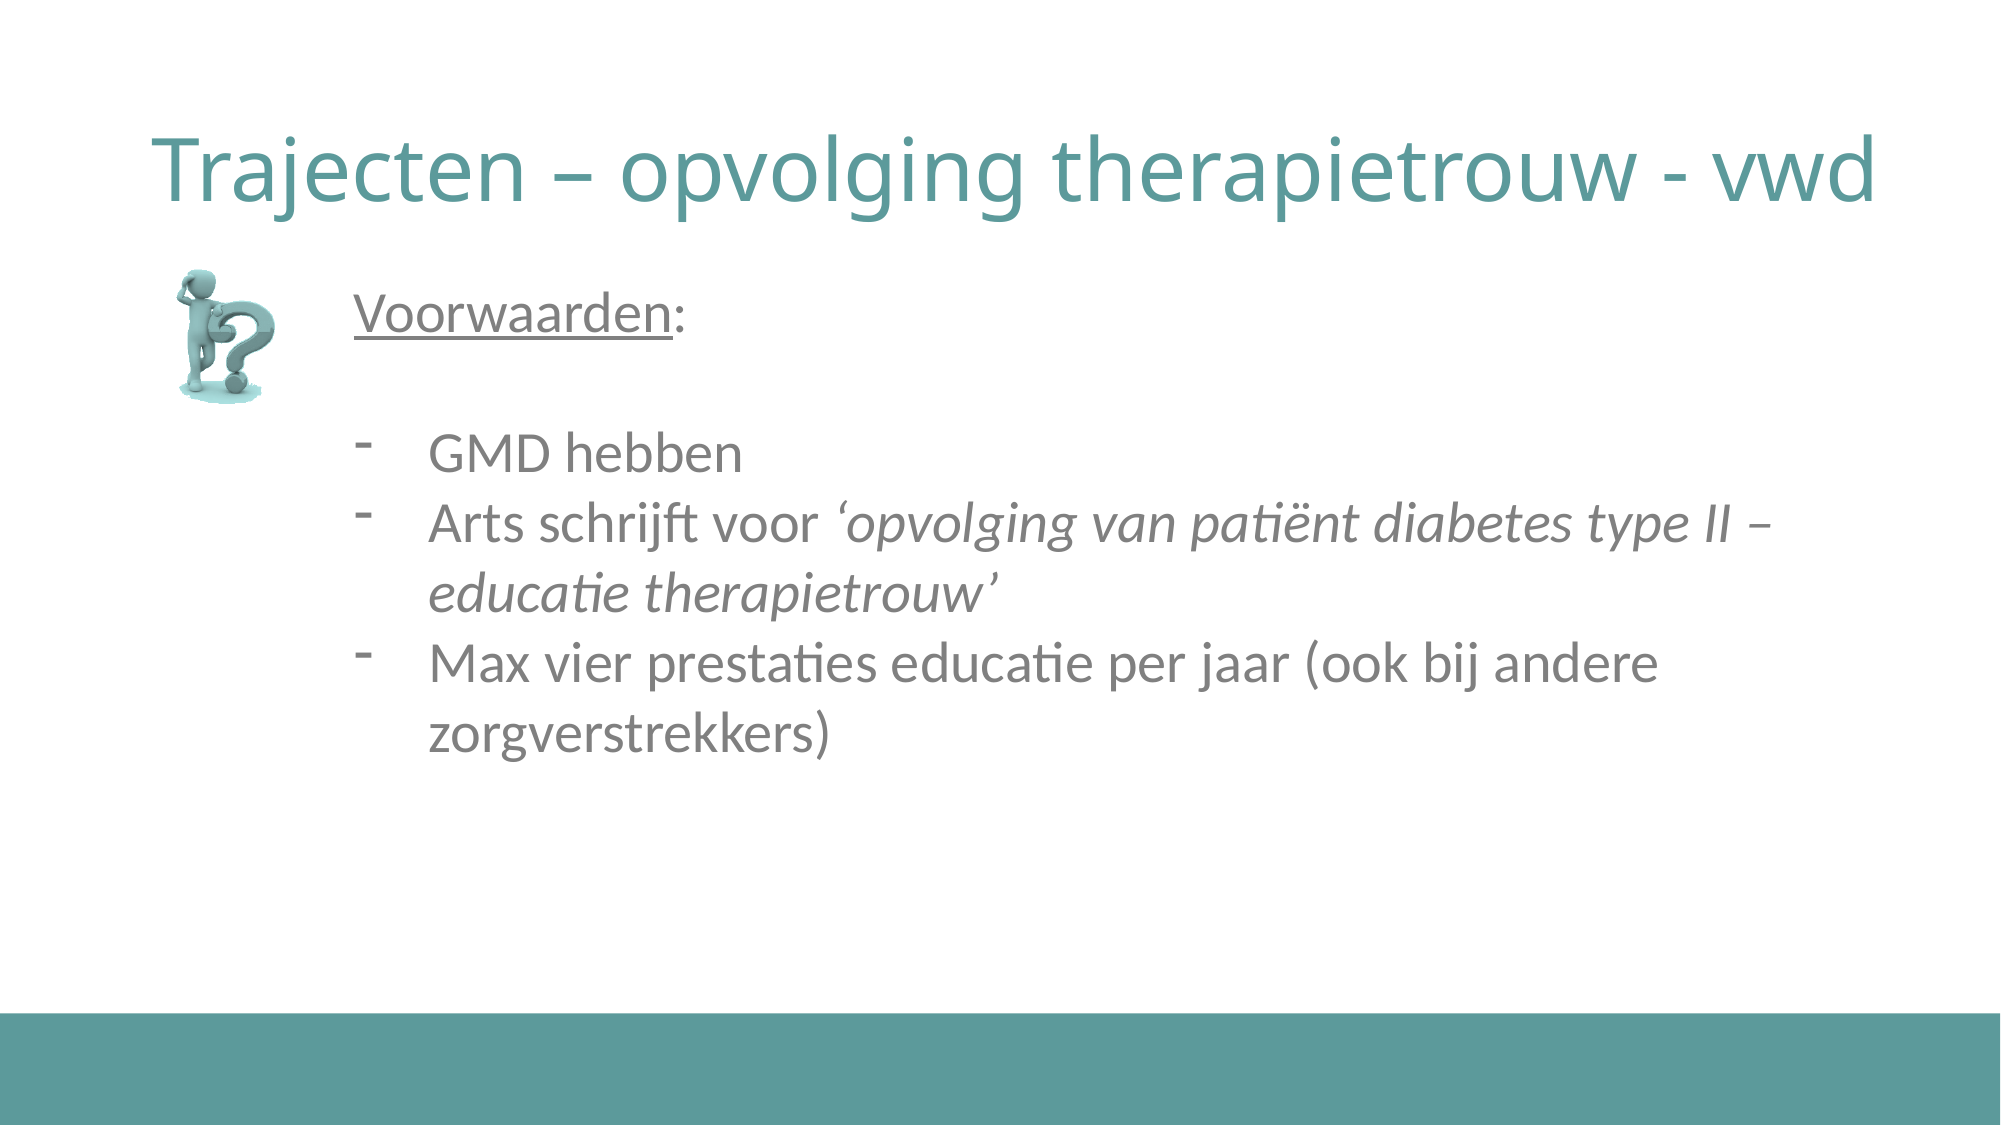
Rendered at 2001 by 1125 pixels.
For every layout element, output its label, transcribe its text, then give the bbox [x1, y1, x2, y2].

title Trajecten – opvolging therapietrouw - vwd [136, 22, 1898, 229]
picture [136, 252, 296, 413]
text_box Voorwaarden: GMD hebben Arts schrijft voor ‘opvolging van patiënt diabetes type II –educatie therapietrouw’ Max vier prestaties educatie per jaar (ook bij andere zorgverstrekkers) [339, 266, 1855, 841]
